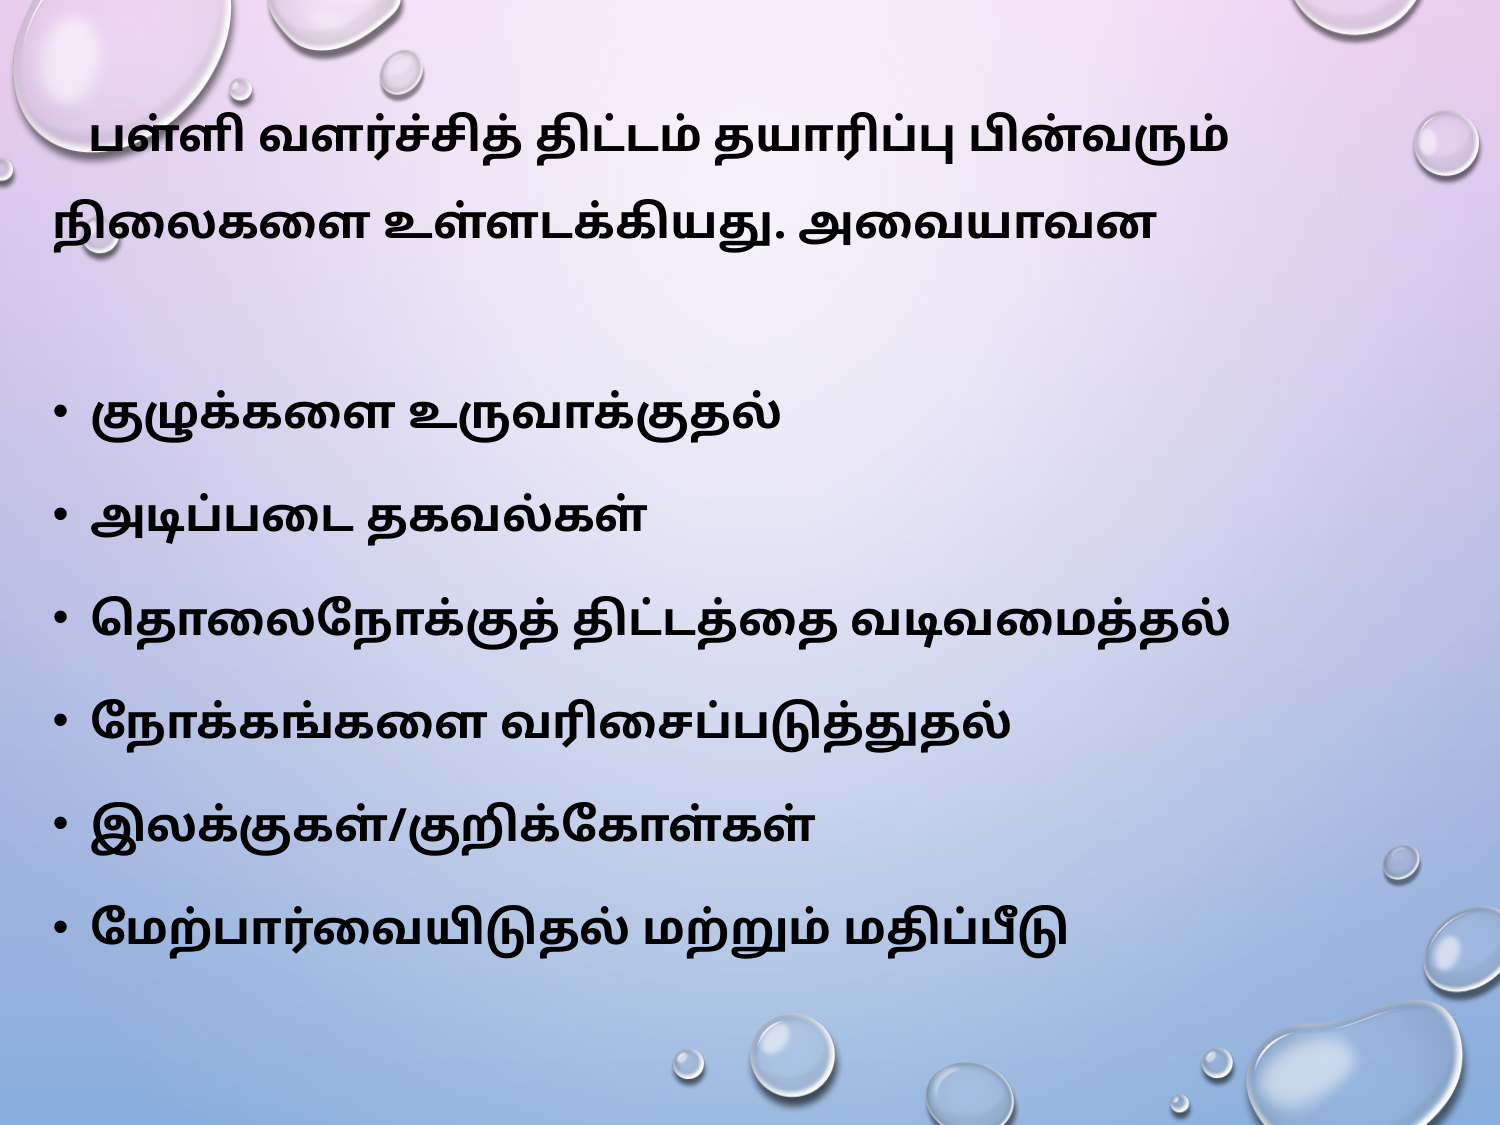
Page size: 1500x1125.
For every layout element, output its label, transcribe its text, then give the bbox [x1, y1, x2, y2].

picture [0, 0, 1500, 1125]
list பள்ளி வளர்ச்சித் திட்டம் தயாரிப்பு பின்வரும் நிலைகளை உள்ளடக்கியது. அவையாவன குழுக்களை உருவாக்குதல் அடிப்படை தகவல்கள் தொலைநோக்குத் திட்டத்தை வடிவமைத்தல் நோக்கங்களை வரிசைப்படுத்துதல் இலக்குகள்/குறிக்கோள்கள் மேற்பார்வையிடுதல் மற்றும் மதிப்பீடு [37, 87, 1475, 1005]
